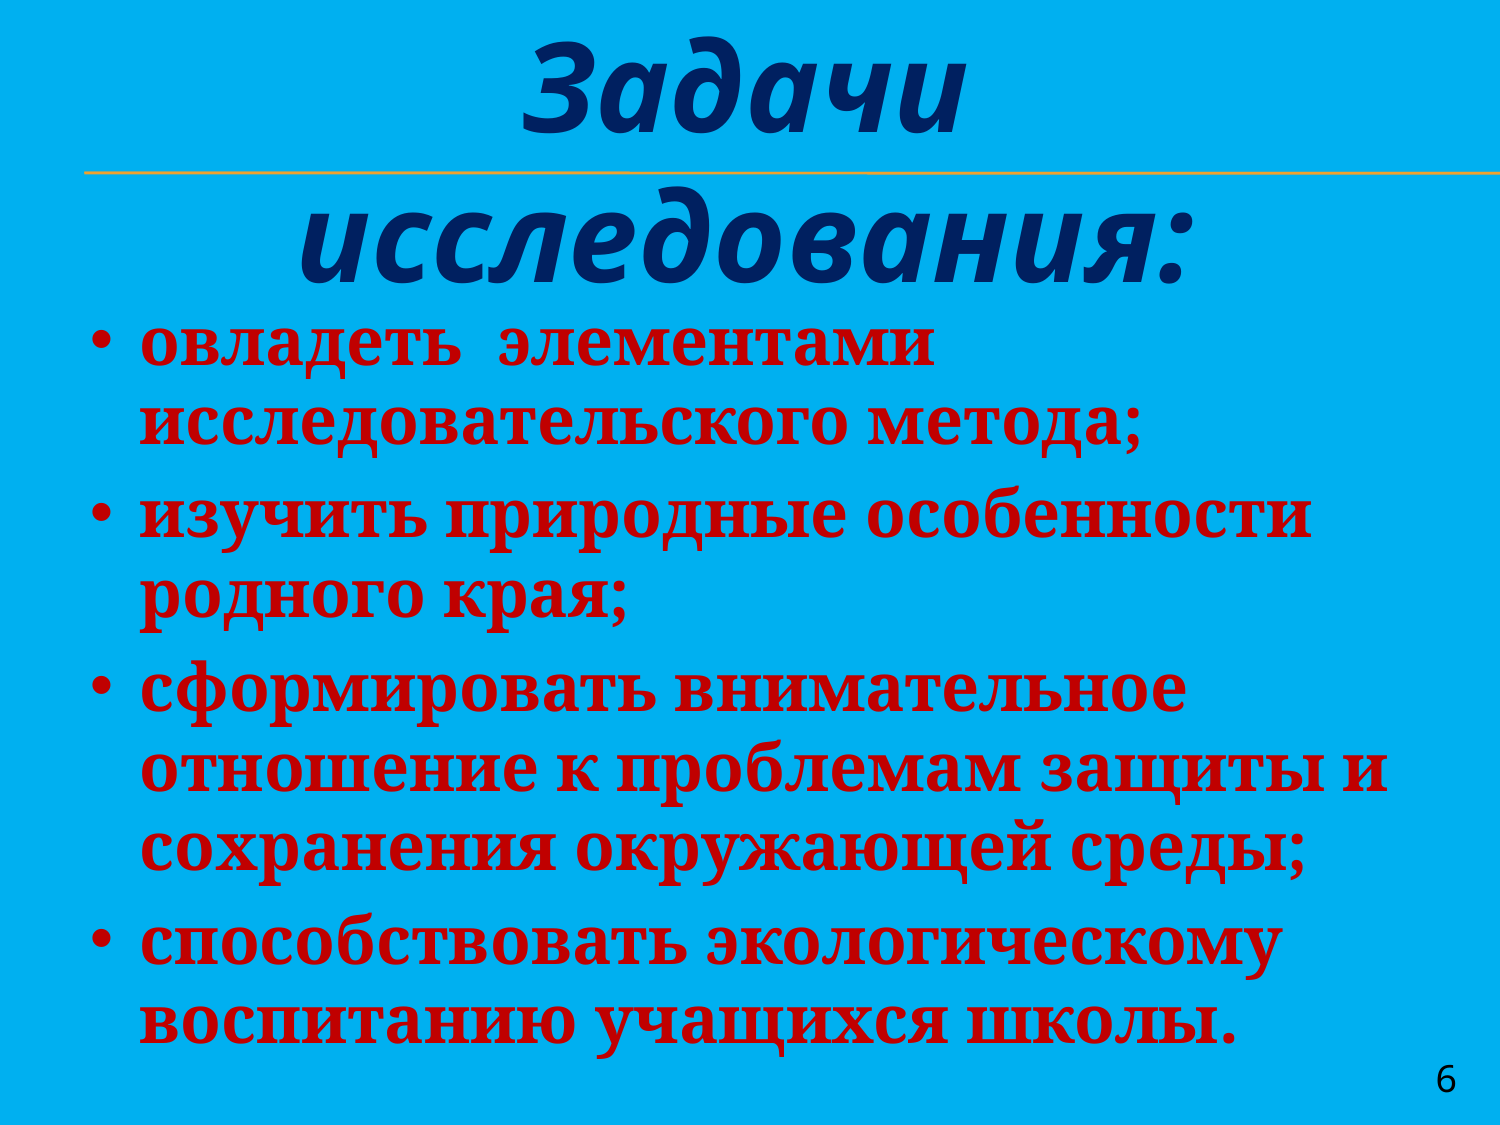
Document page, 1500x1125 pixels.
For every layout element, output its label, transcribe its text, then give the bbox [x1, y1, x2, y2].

picture [793, 213, 854, 282]
picture [1161, 264, 1180, 283]
picture [1172, 213, 1191, 232]
picture [936, 215, 1005, 281]
picture [864, 213, 929, 282]
picture [489, 213, 565, 282]
picture [303, 215, 367, 282]
picture [719, 213, 780, 282]
text_box 6 [1420, 1047, 1473, 1108]
picture [1085, 215, 1154, 282]
text_box овладеть элементами исследовательского метода; изучить природные особенности родного края; сформировать внимательное отношение к проблемам защиты и сохранения окружающей среды; способствовать экологическому воспитанию учащихся школы. [74, 290, 1442, 1079]
text_box Задачи исследования: [70, 0, 1421, 188]
picture [437, 213, 491, 282]
picture [377, 213, 431, 282]
picture [574, 213, 634, 282]
picture [1017, 215, 1081, 282]
picture [644, 188, 708, 282]
